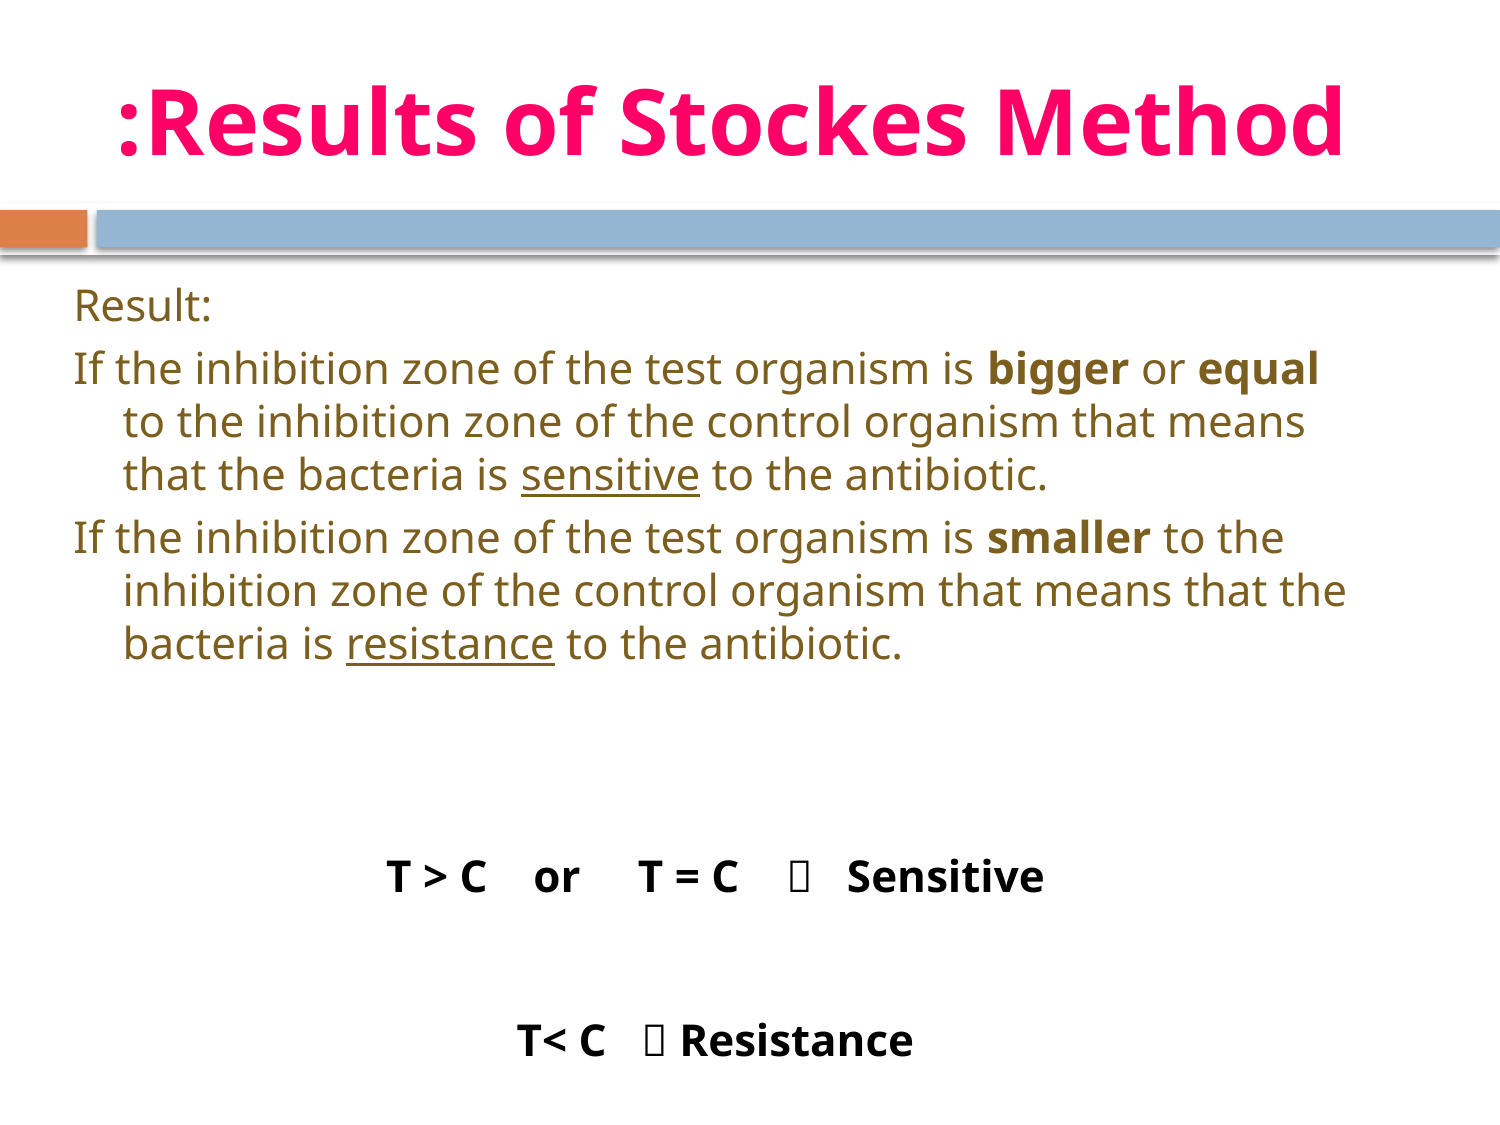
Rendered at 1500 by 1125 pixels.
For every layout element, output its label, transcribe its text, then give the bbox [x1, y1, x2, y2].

list Result: If the inhibition zone of the test organism is bigger or equal to the inhibition zone of the control organism that means that the bacteria is sensitive to the antibiotic. If the inhibition zone of the test organism is smaller to the inhibition zone of the control organism that means that the bacteria is resistance to the antibiotic. T > C or T = C  Sensitive T< C  Resistance [58, 269, 1373, 1090]
title Results of Stockes Method: [100, 37, 1438, 200]
